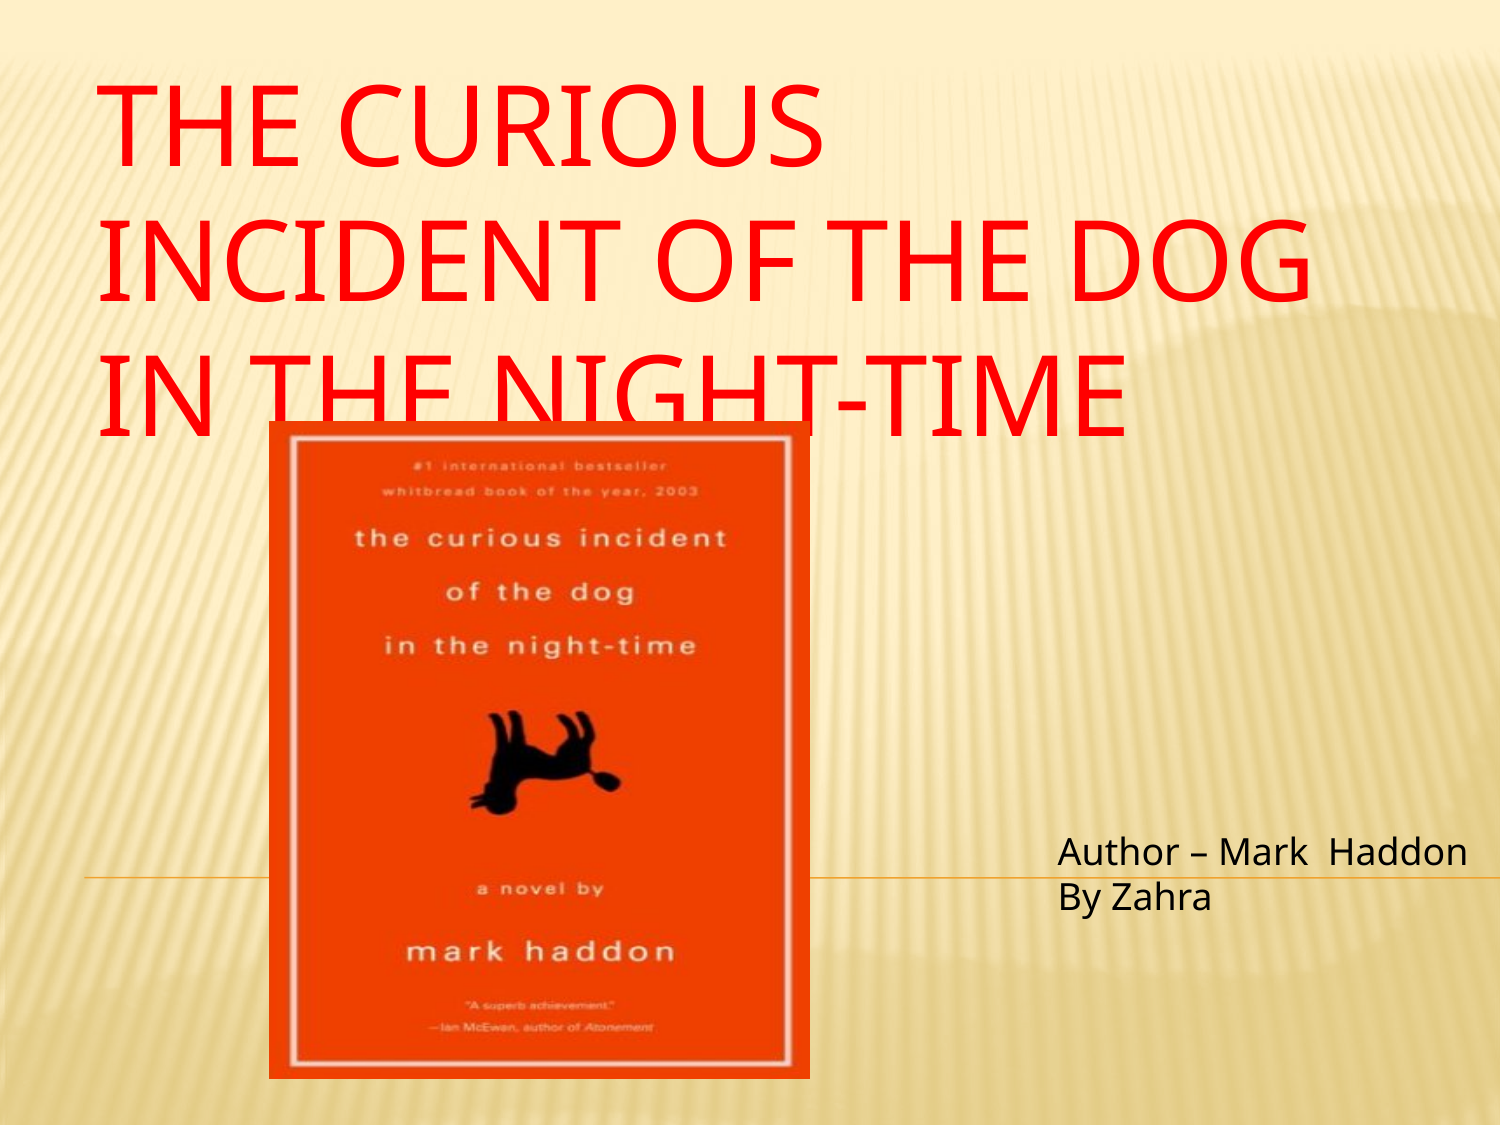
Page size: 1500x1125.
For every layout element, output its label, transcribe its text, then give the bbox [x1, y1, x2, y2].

picture [269, 421, 811, 1079]
text_box Author – Mark Haddon By Zahra [1042, 820, 1500, 925]
title The Curious Incident of the Dog in the Night-Time [82, 46, 1388, 342]
